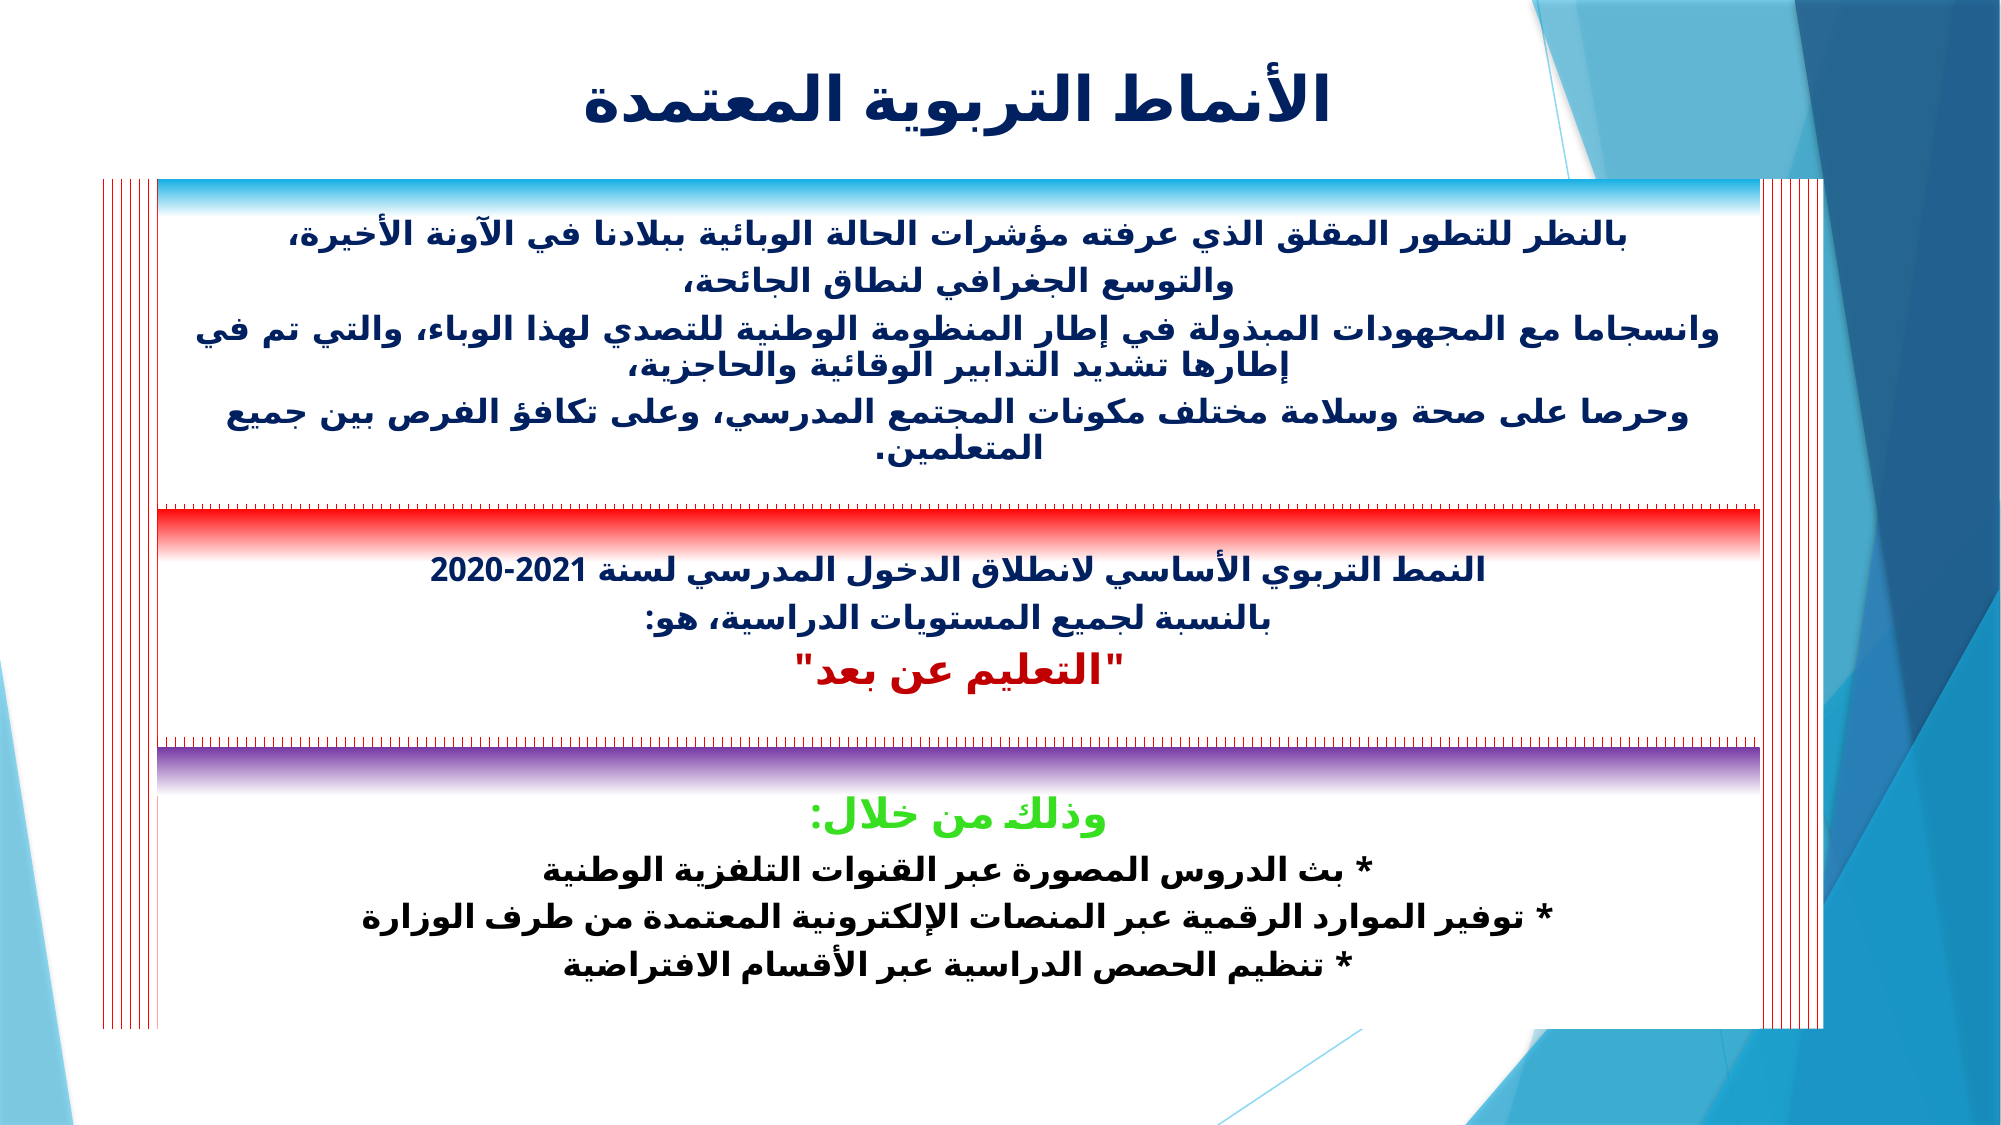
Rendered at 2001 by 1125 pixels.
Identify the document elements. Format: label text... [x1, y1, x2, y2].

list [93, 178, 1824, 1030]
title الأنماط التربوية المعتمدة [253, 42, 1664, 151]
